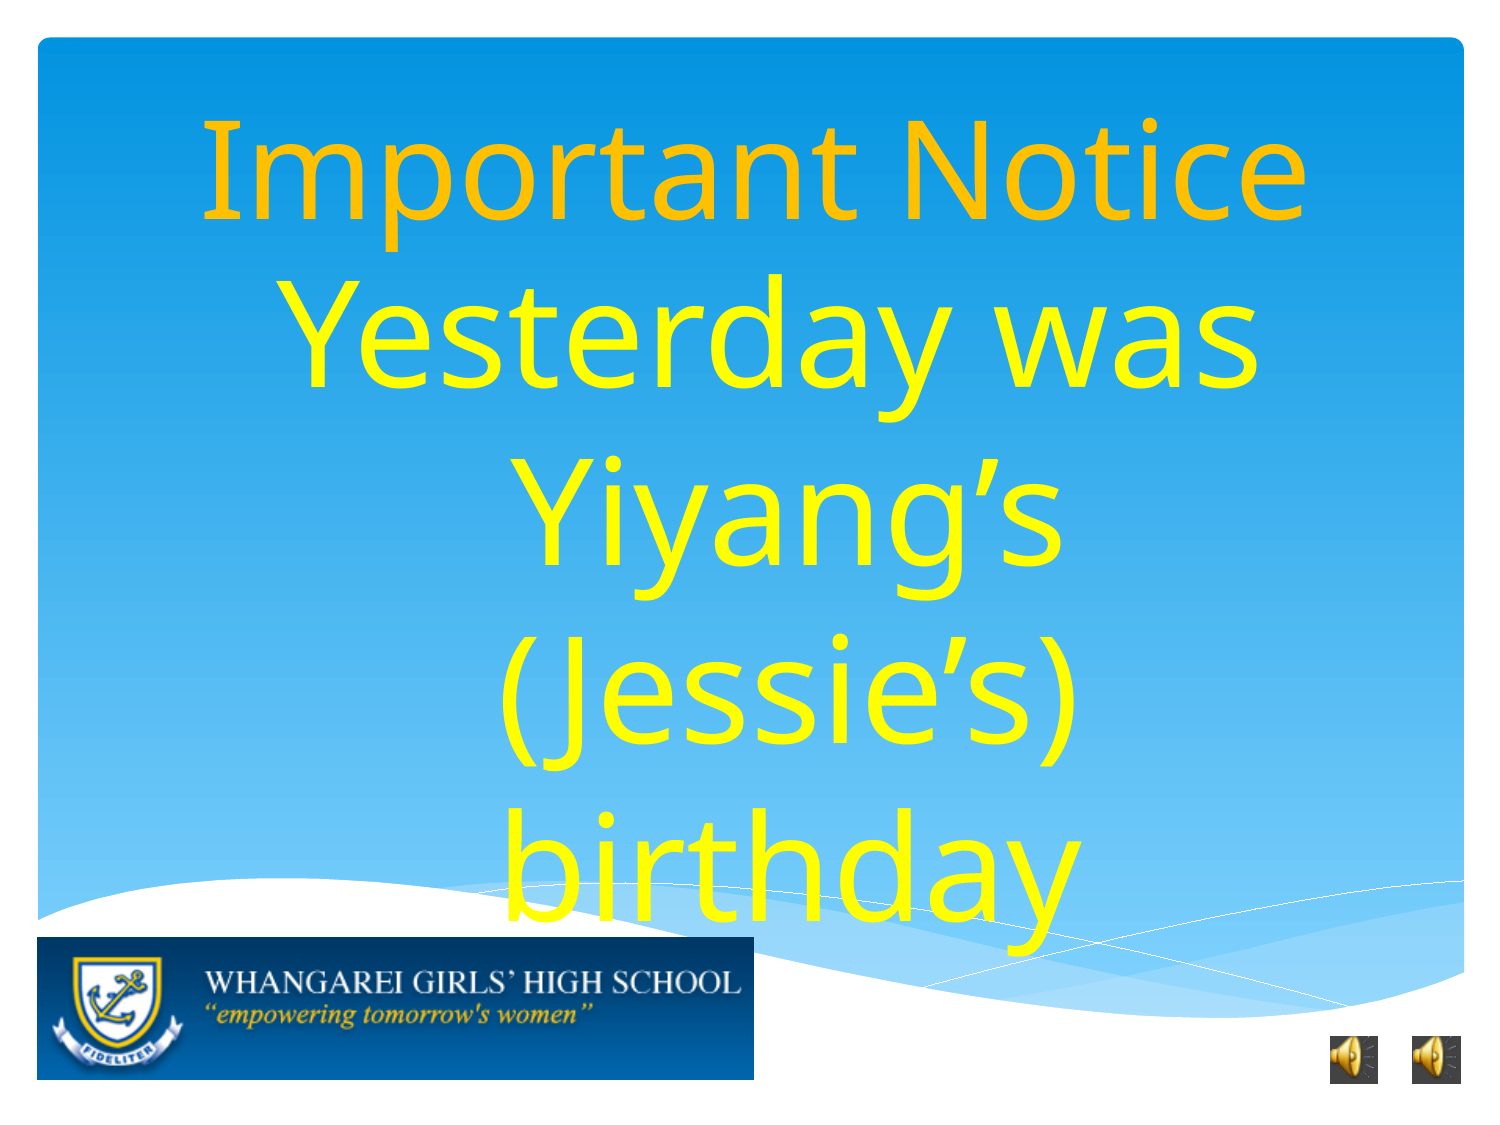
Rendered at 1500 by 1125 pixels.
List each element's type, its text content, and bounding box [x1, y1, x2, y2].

picture [1411, 1034, 1462, 1086]
text_box Yesterday was Yiyang’s (Jessie’s) birthday [149, 231, 1391, 963]
text_box Important Notice [149, 37, 1362, 255]
picture [1328, 1034, 1380, 1086]
picture [37, 937, 754, 1080]
